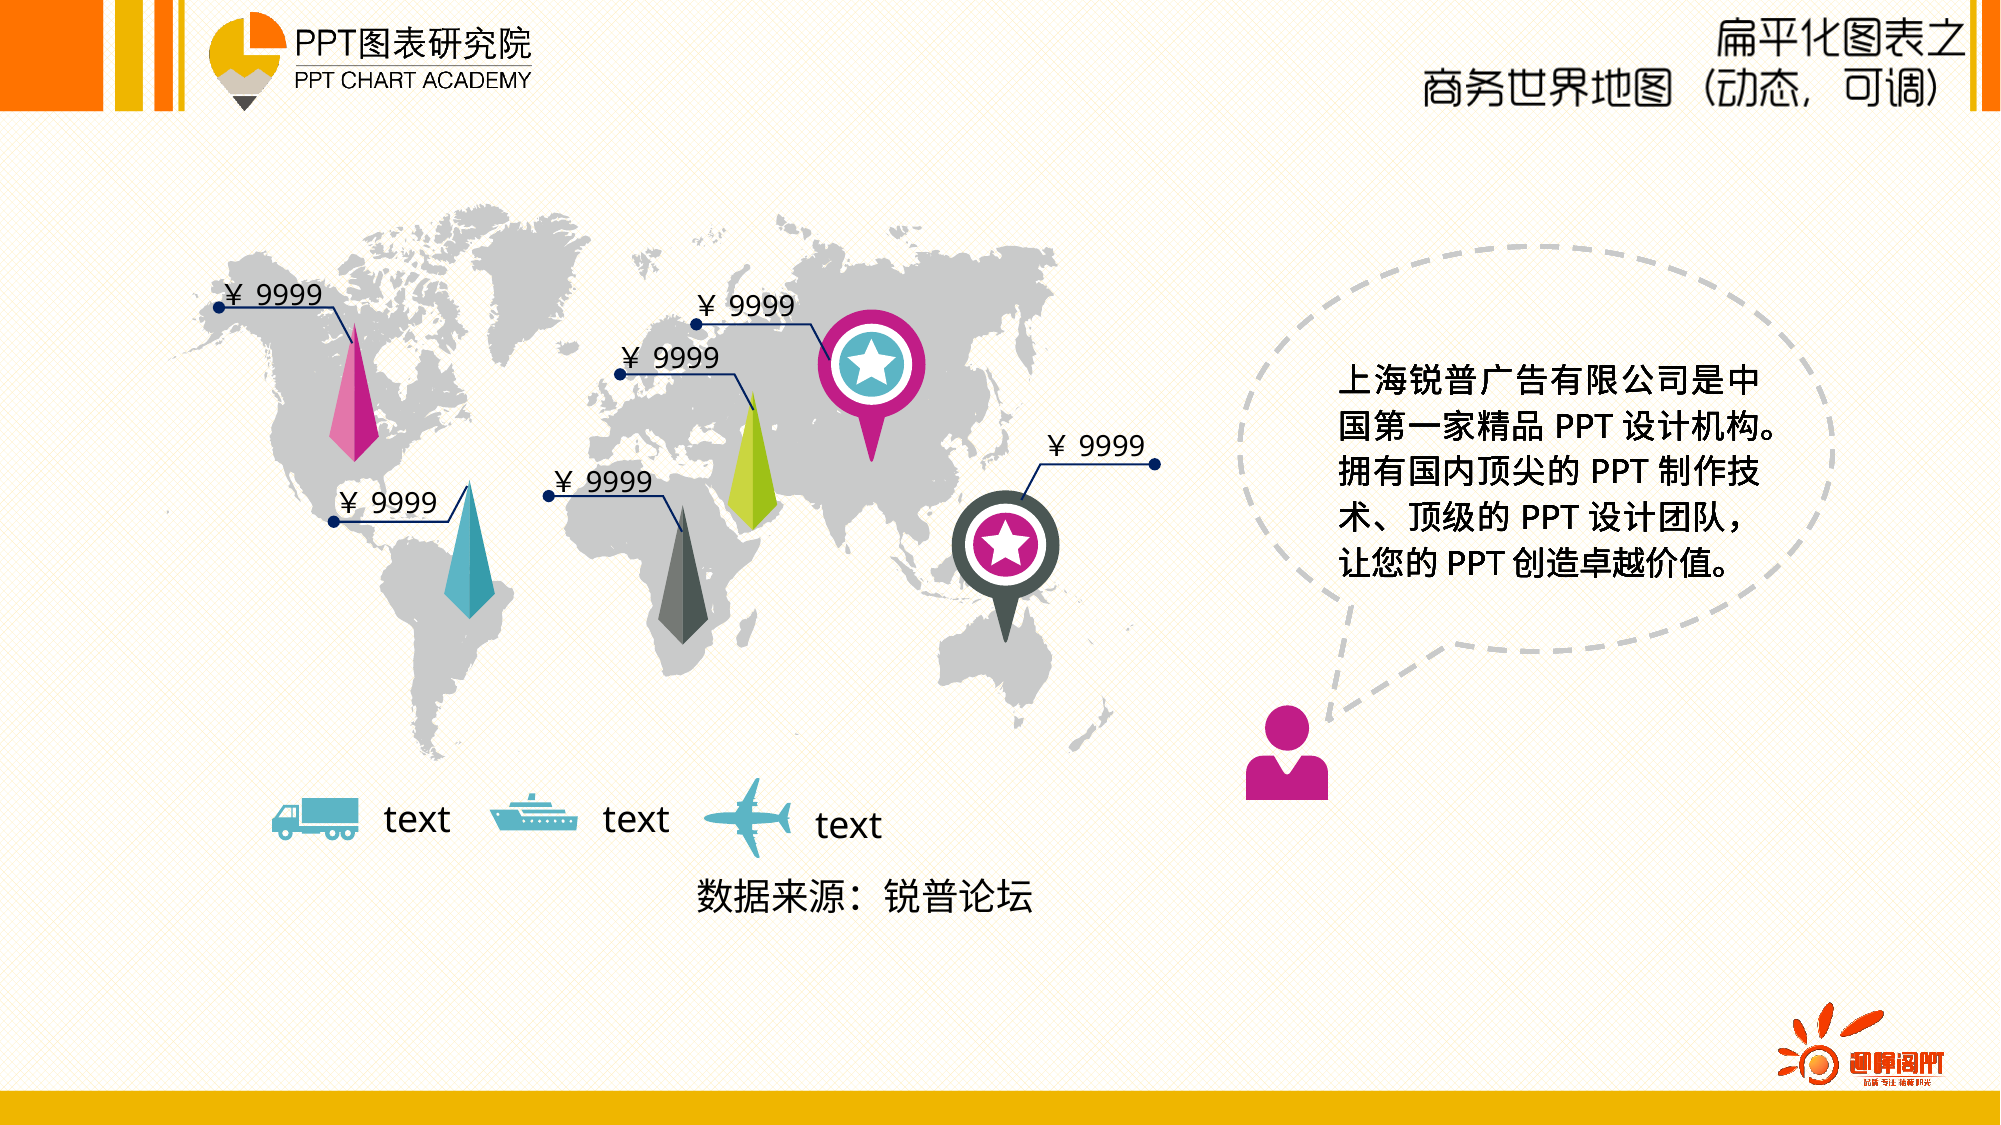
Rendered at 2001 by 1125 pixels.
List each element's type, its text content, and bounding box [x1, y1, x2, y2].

text_box 数据来源：锐普论坛 [660, 865, 1070, 926]
picture [1396, 2, 1993, 141]
picture [190, 10, 554, 112]
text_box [271, 787, 467, 849]
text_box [165, 203, 1134, 762]
text_box ￥9999 [1134, 419, 1178, 470]
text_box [703, 778, 899, 858]
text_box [727, 390, 778, 531]
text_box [489, 787, 686, 849]
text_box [658, 505, 708, 645]
text_box [1265, 705, 1310, 751]
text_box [329, 322, 379, 462]
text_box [1239, 246, 1833, 652]
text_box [444, 479, 495, 620]
text_box [1246, 755, 1328, 800]
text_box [951, 490, 1060, 644]
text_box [817, 309, 926, 463]
picture [1776, 1000, 1947, 1091]
